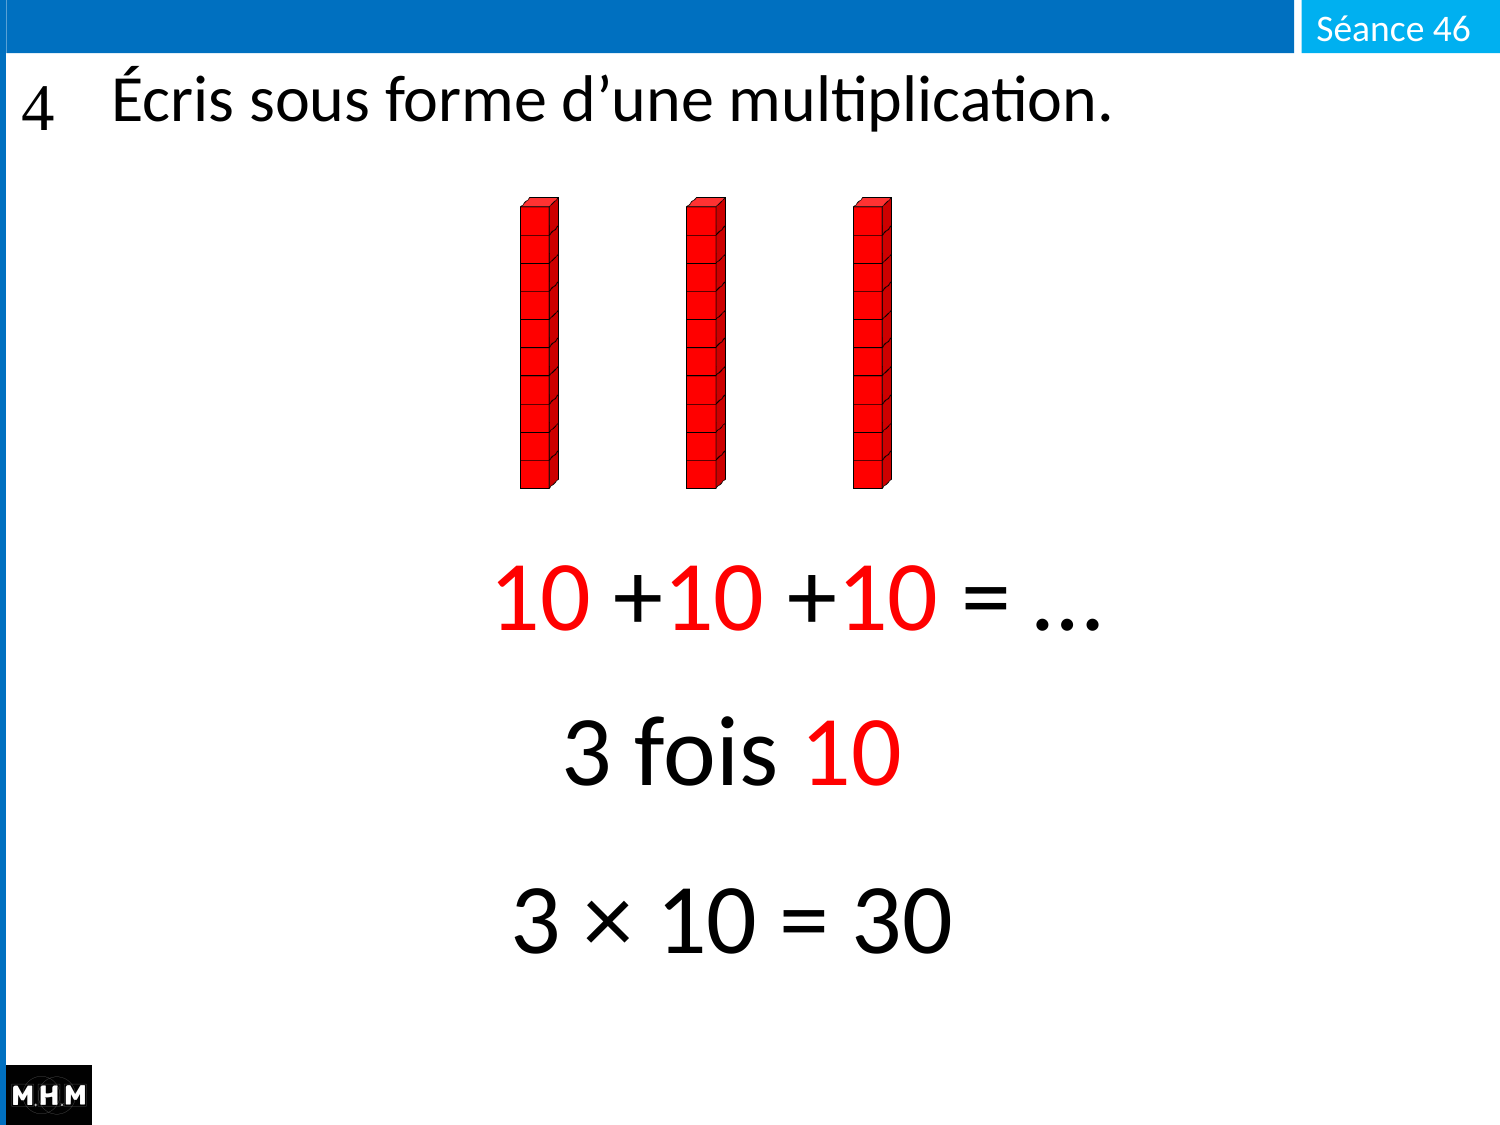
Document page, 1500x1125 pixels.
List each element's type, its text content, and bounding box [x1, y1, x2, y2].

text_box 3 fois 10 [8, 678, 1478, 814]
picture [518, 195, 562, 491]
title Écris sous forme d’une multiplication. [96, 57, 1391, 144]
text_box 3 × 10 = 30 [8, 846, 1478, 982]
text_box 10 +10 +10 = … [61, 522, 1500, 658]
picture [684, 195, 729, 491]
picture [6, 1065, 92, 1125]
picture [850, 195, 895, 491]
